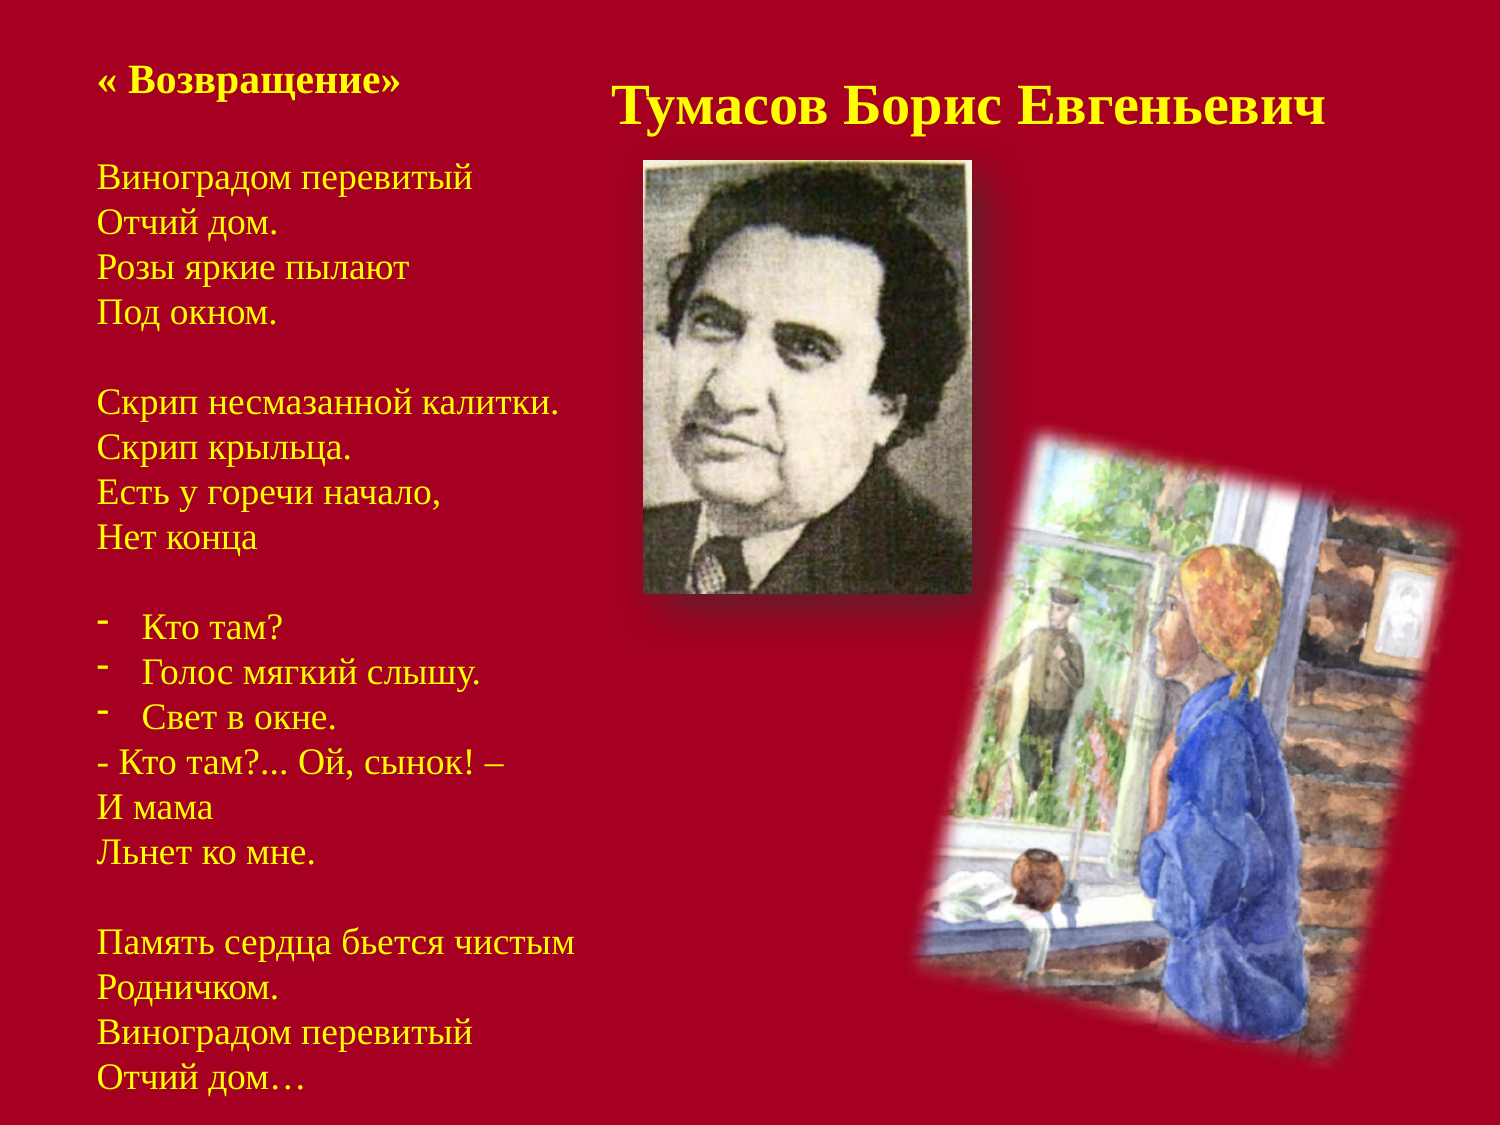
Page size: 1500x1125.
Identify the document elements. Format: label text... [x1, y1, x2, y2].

picture [643, 160, 1441, 1045]
text_box Тумасов Борис Евгеньевич [596, 58, 1500, 144]
text_box « Возвращение» Виноградом перевитый Отчий дом. Розы яркие пылают Под окном. Скрип несмазанной калитки. Скрип крыльца. Есть у горечи начало, Нет конца Кто там? Голос мягкий слышу. Свет в окне. - Кто там?... Ой, сынок! – И мама Льнет ко мне. Память сердца бьется чистым Родничком. Виноградом перевитый Отчий дом… [81, 0, 727, 1125]
